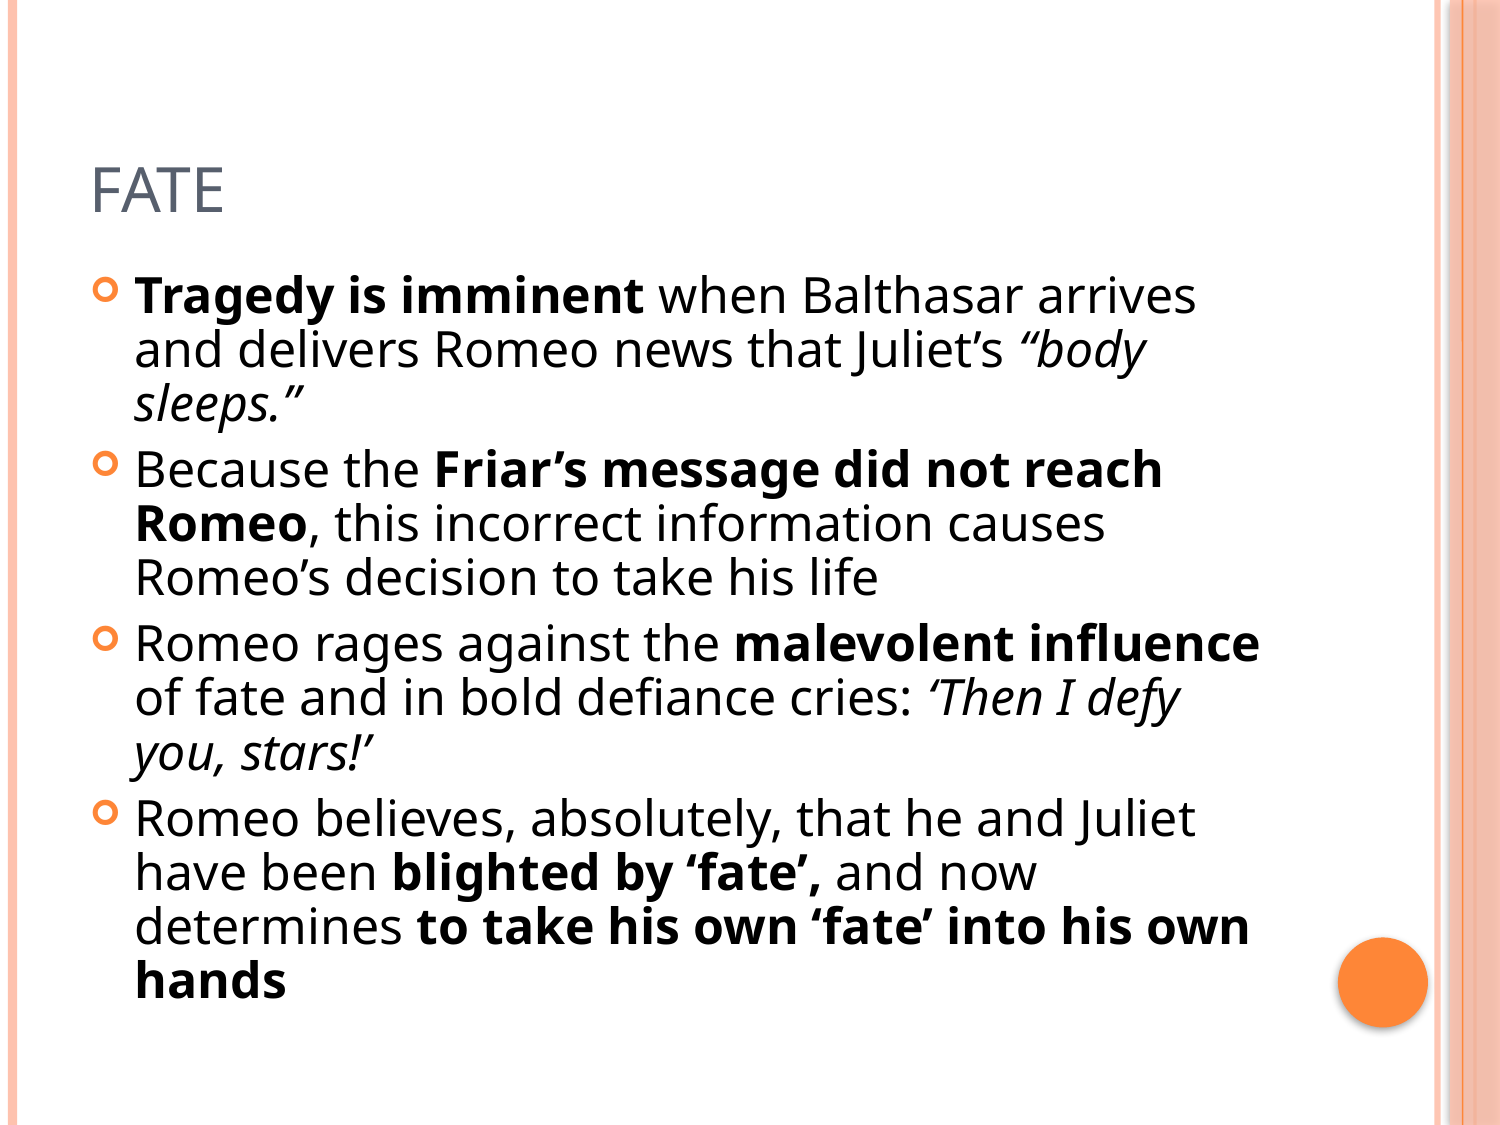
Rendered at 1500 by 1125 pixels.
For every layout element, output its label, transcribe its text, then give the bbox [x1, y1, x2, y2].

title Fate [75, 45, 1300, 233]
list Tragedy is imminent when Balthasar arrives and delivers Romeo news that Juliet’s “body sleeps.” Because the Friar’s message did not reach Romeo, this incorrect information causes Romeo’s decision to take his life Romeo rages against the malevolent influence of fate and in bold defiance cries: ‘Then I defy you, stars!’ Romeo believes, absolutely, that he and Juliet have been blighted by ‘fate’, and now determines to take his own ‘fate’ into his own hands [75, 262, 1300, 1062]
